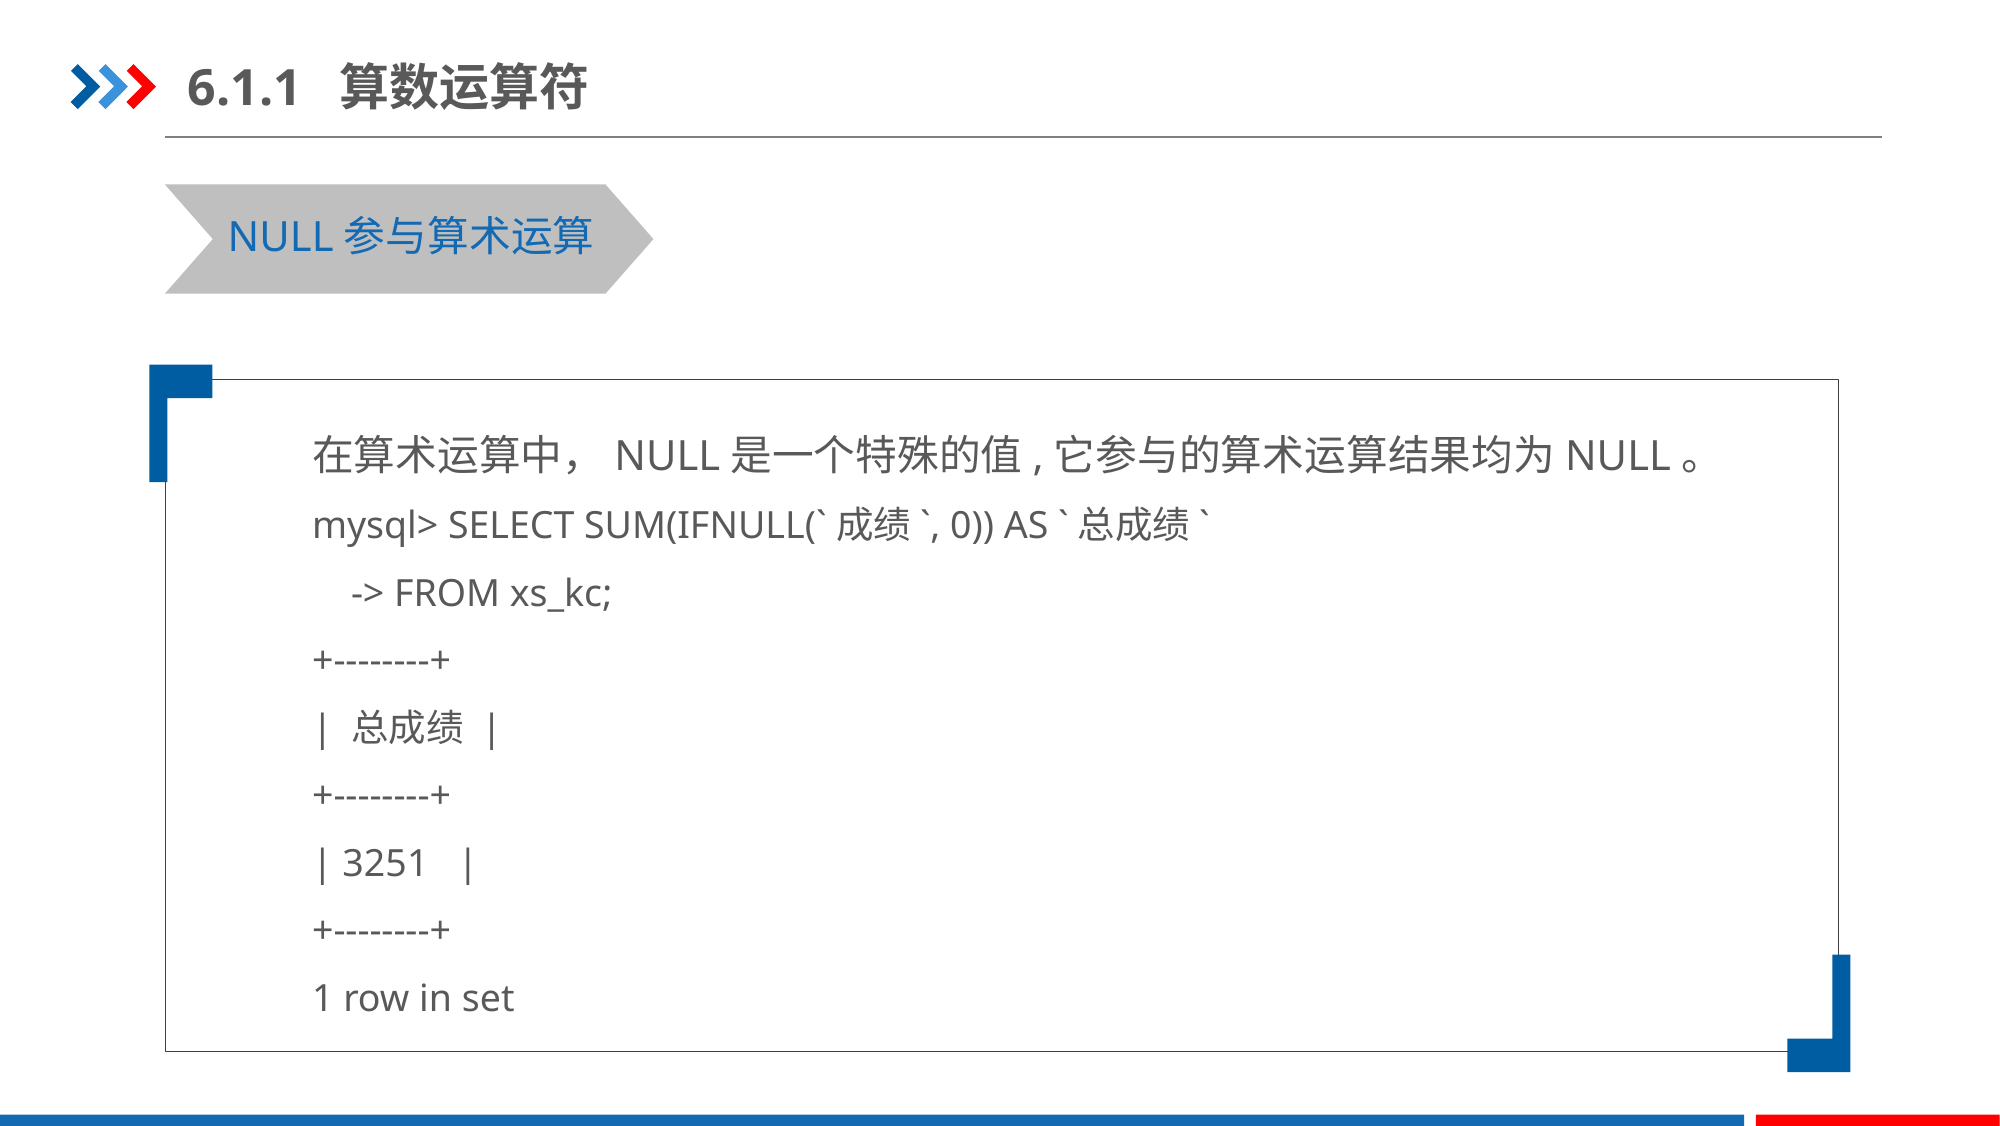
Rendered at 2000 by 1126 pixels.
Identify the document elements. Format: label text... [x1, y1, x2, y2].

text_box [164, 184, 654, 294]
text_box NULL参与算术运算 [213, 202, 610, 267]
text_box 6.1.1 算数运算符 [187, 43, 827, 127]
text_box [163, 378, 1841, 1053]
text_box [1785, 953, 1852, 1074]
text_box [147, 363, 215, 484]
